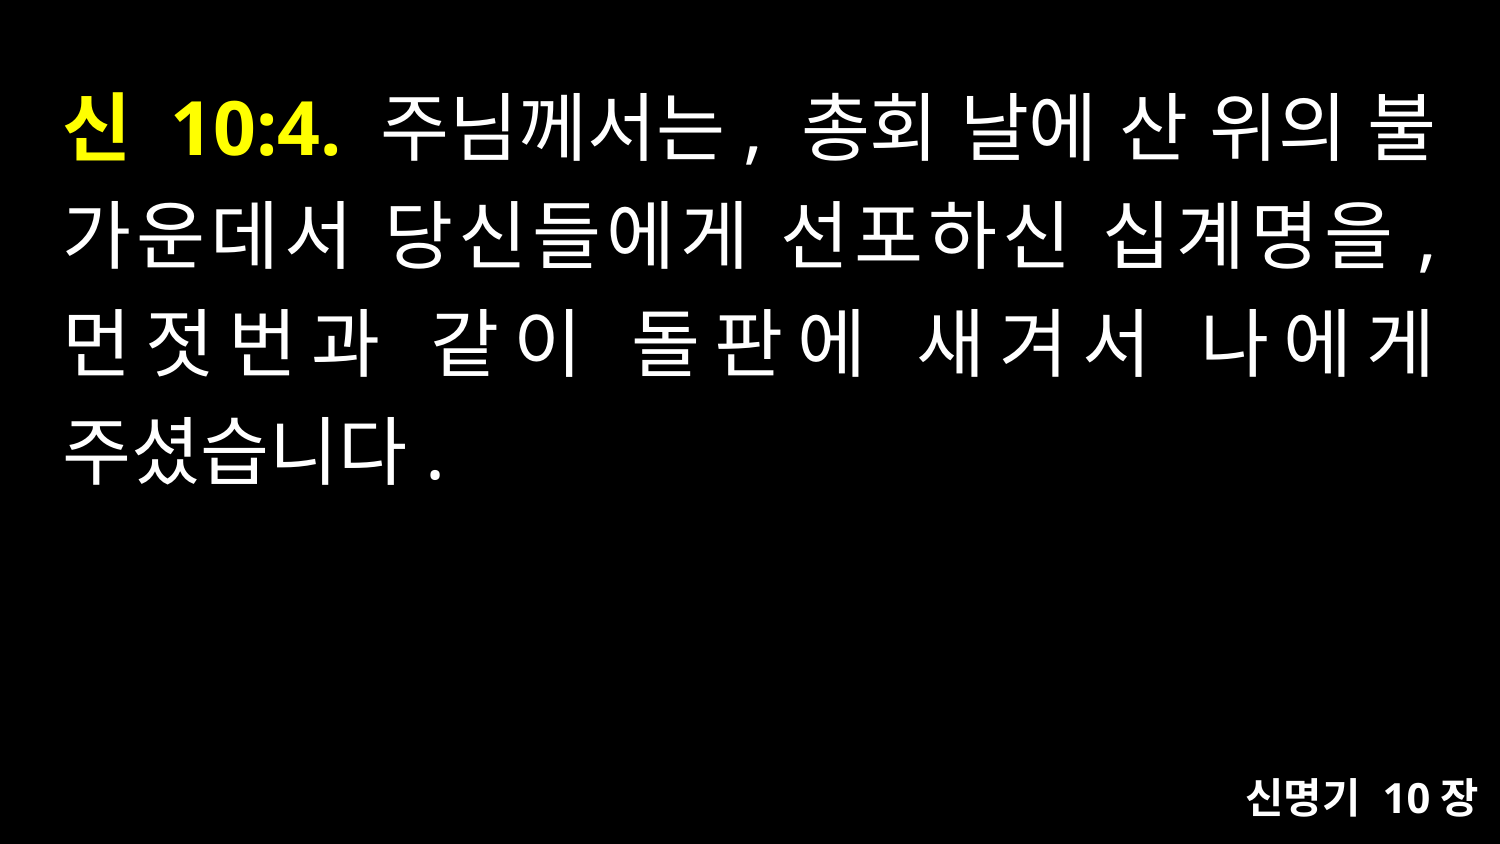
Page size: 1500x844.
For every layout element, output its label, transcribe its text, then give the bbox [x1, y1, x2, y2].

subtitle 신명기 10장 [916, 770, 1500, 844]
title 신 10:4. 주님께서는, 총회 날에 산 위의 불 가운데서 당신들에게 선포하신 십계명을, 먼젓번과 같이 돌판에 새겨서 나에게 주셨습니다. [0, 0, 1500, 844]
